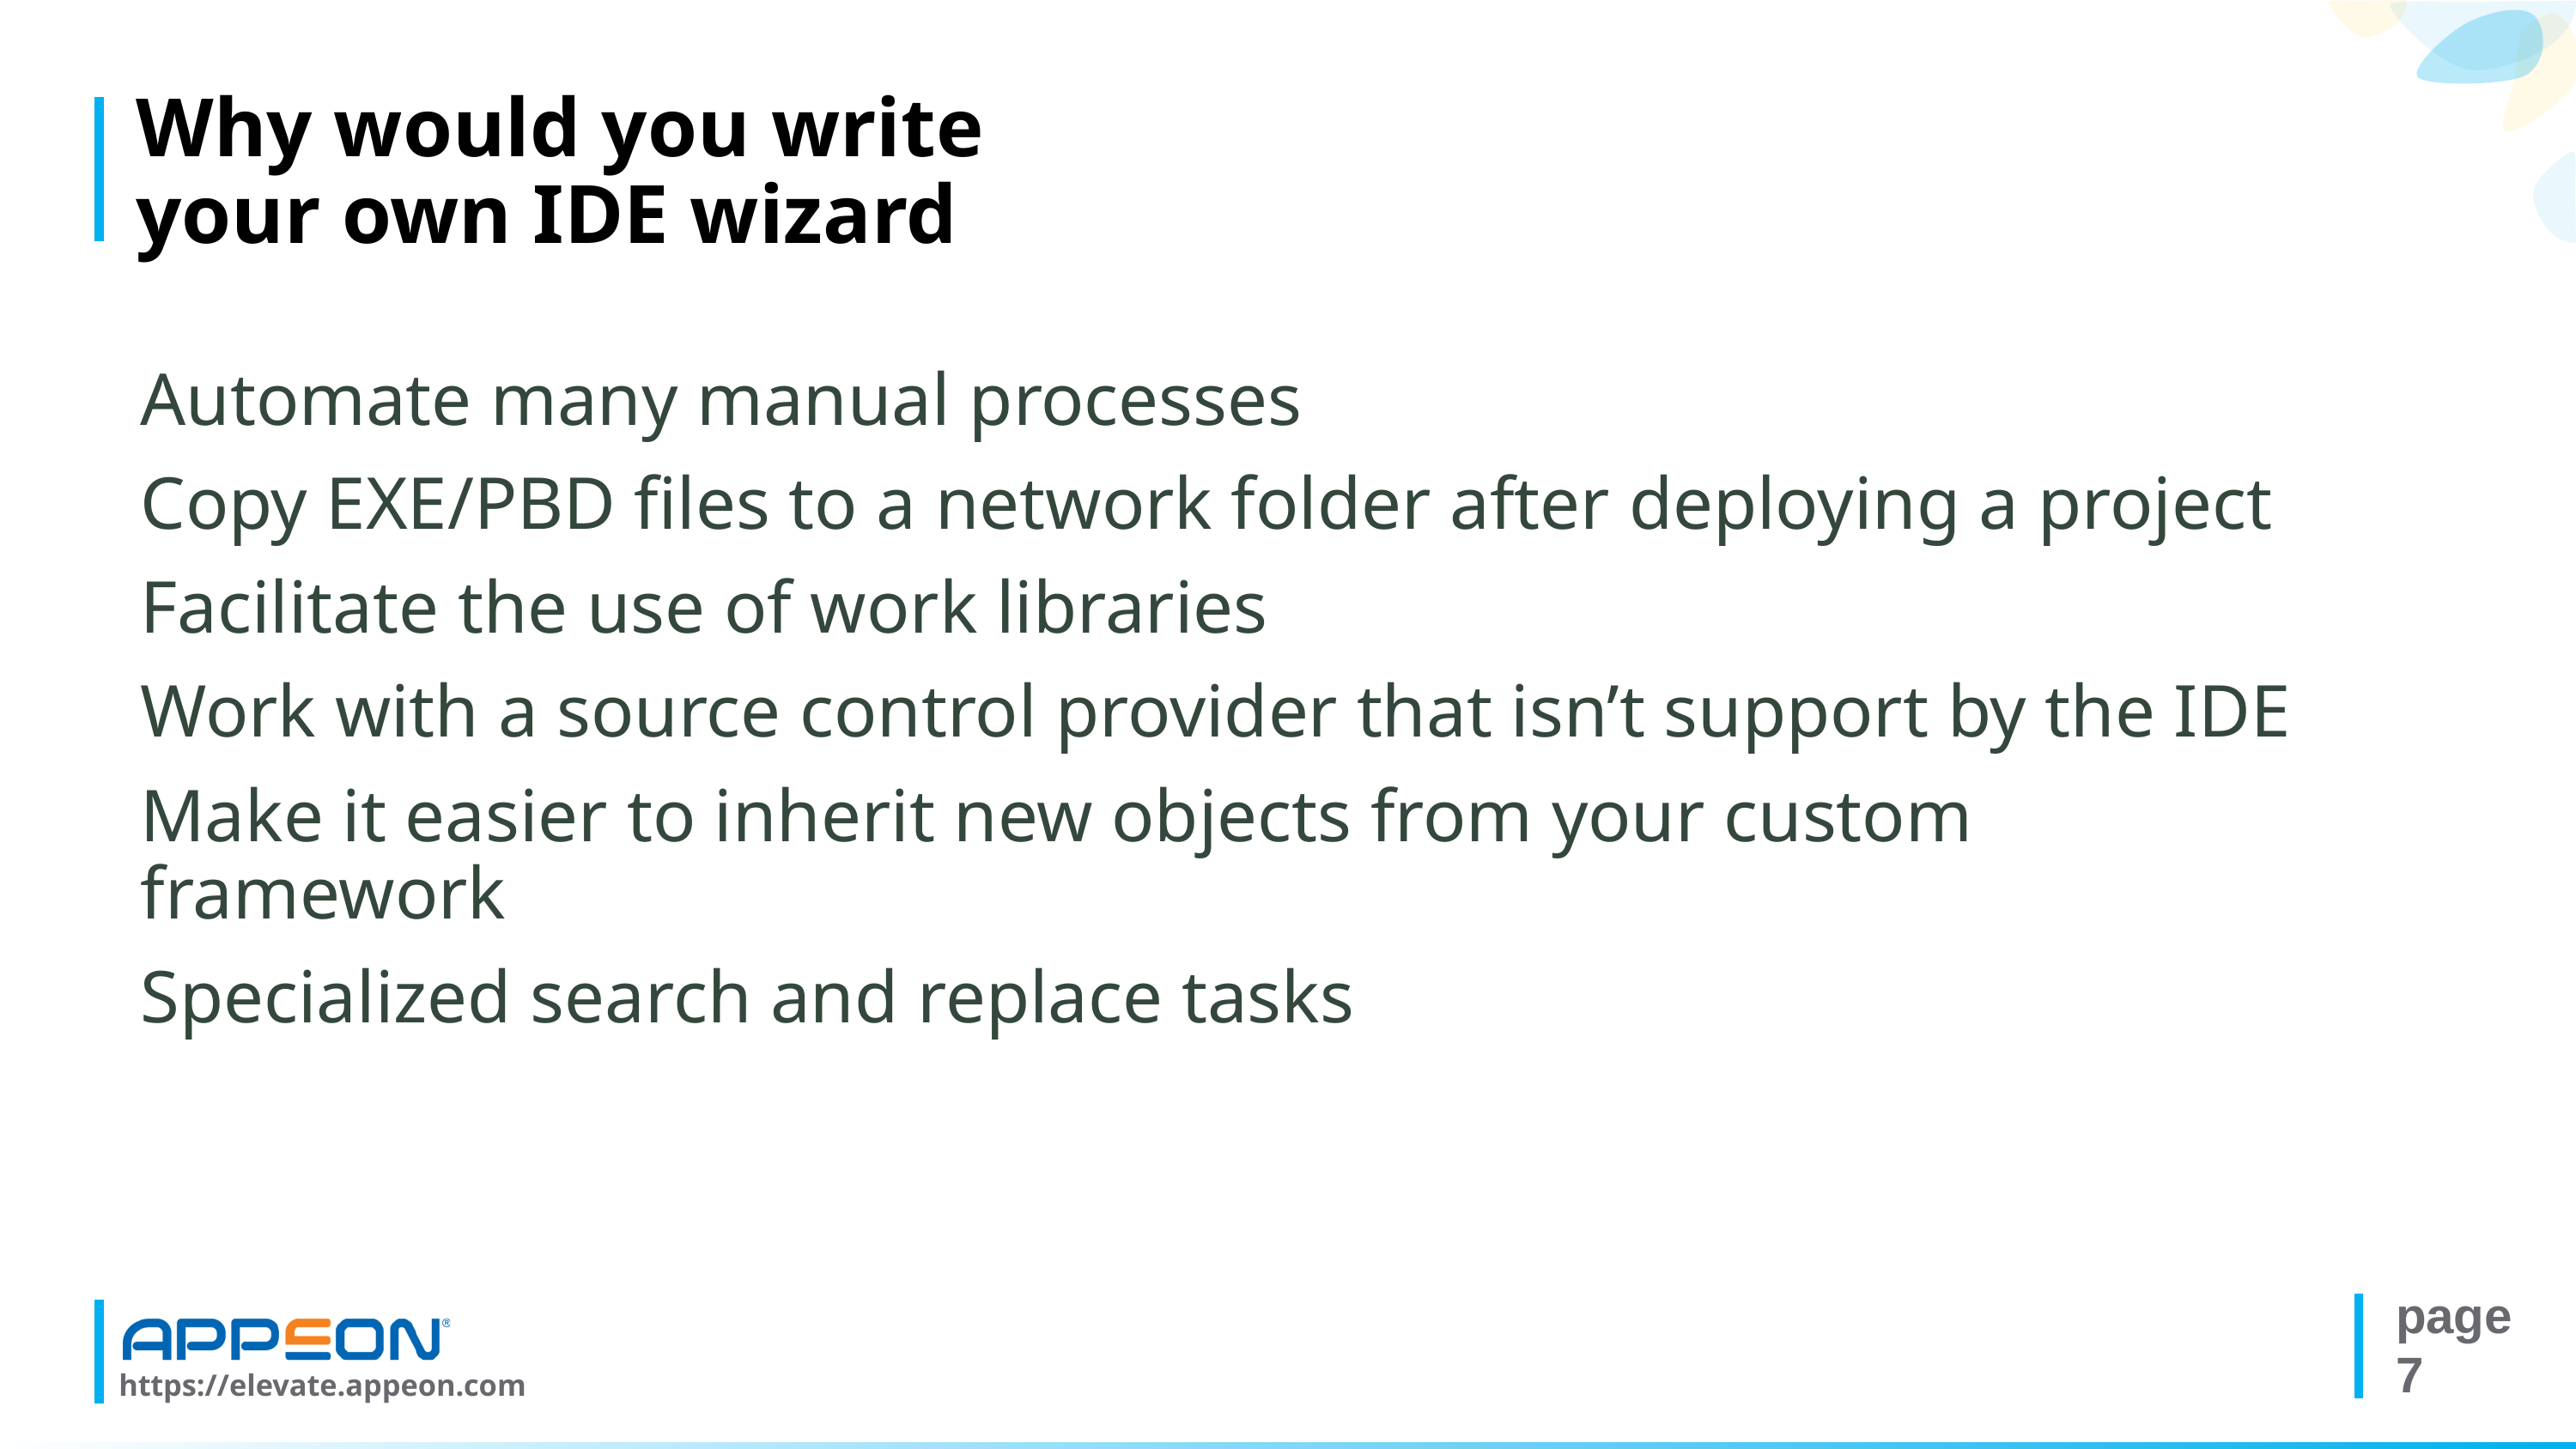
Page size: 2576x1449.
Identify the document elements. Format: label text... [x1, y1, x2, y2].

title Why would you write your own IDE wizard [123, 80, 1020, 270]
picture [123, 1318, 451, 1361]
list Automate many manual processes Copy EXE/PBD files to a network folder after deploying a project Facilitate the use of work libraries Work with a source control provider that isn’t support by the IDE Make it easier to inherit new objects from your custom framework Specialized search and replace tasks [127, 357, 2359, 1240]
